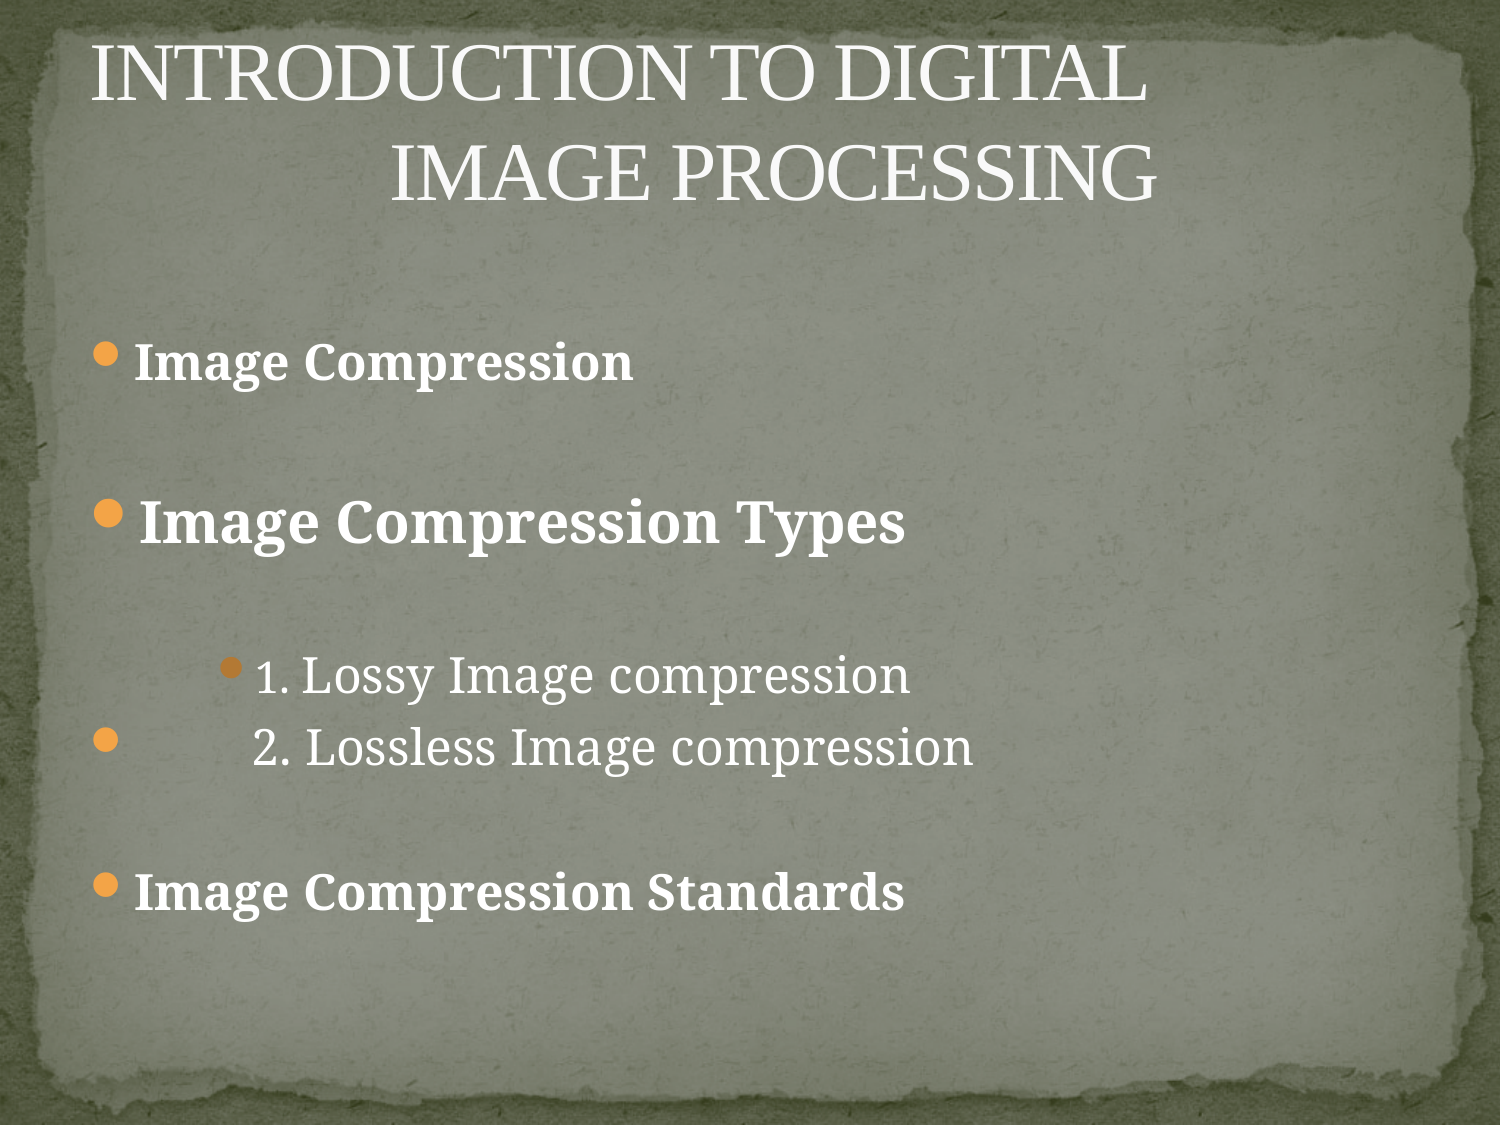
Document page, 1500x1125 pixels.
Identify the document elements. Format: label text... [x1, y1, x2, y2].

title INTRODUCTION TO DIGITAL IMAGE PROCESSING [74, 24, 1425, 225]
list Image Compression Image Compression Types 1. Lossy Image compression 2. Lossless Image compression Image Compression Standards [75, 249, 1425, 1000]
